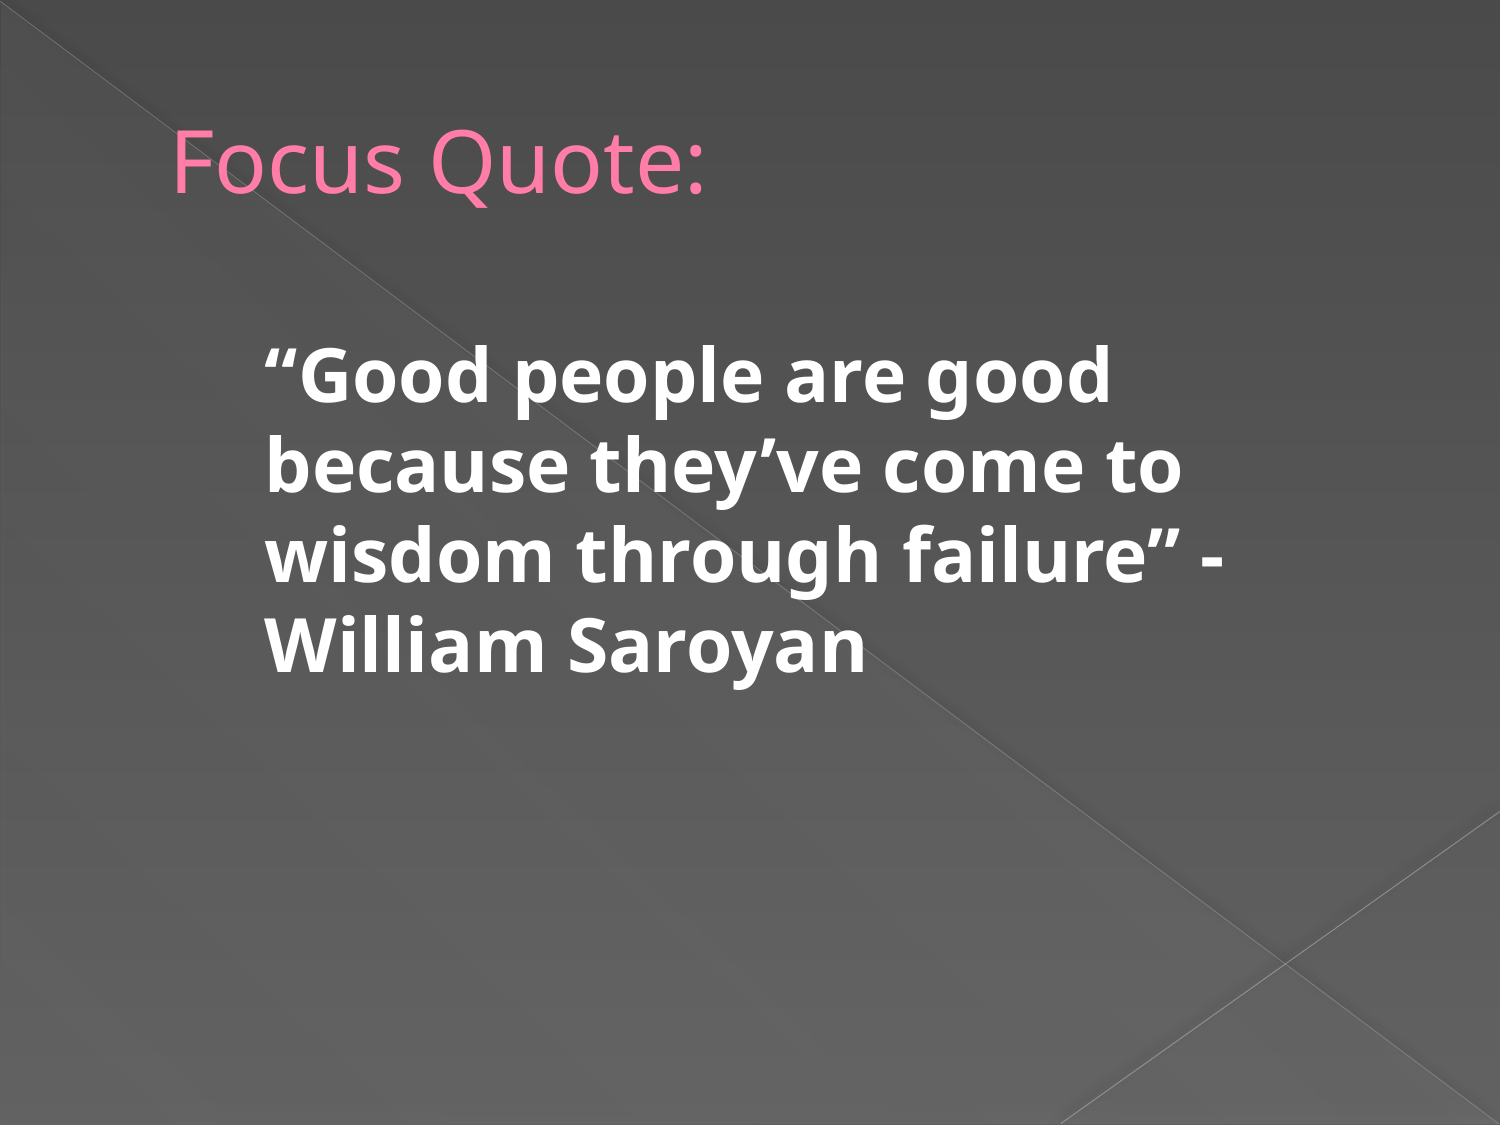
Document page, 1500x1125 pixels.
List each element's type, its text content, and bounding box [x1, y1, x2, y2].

title Focus Quote: [75, 43, 1425, 274]
text_box “Good people are good because they’ve come to wisdom through failure” -William Saroyan [249, 274, 1313, 695]
